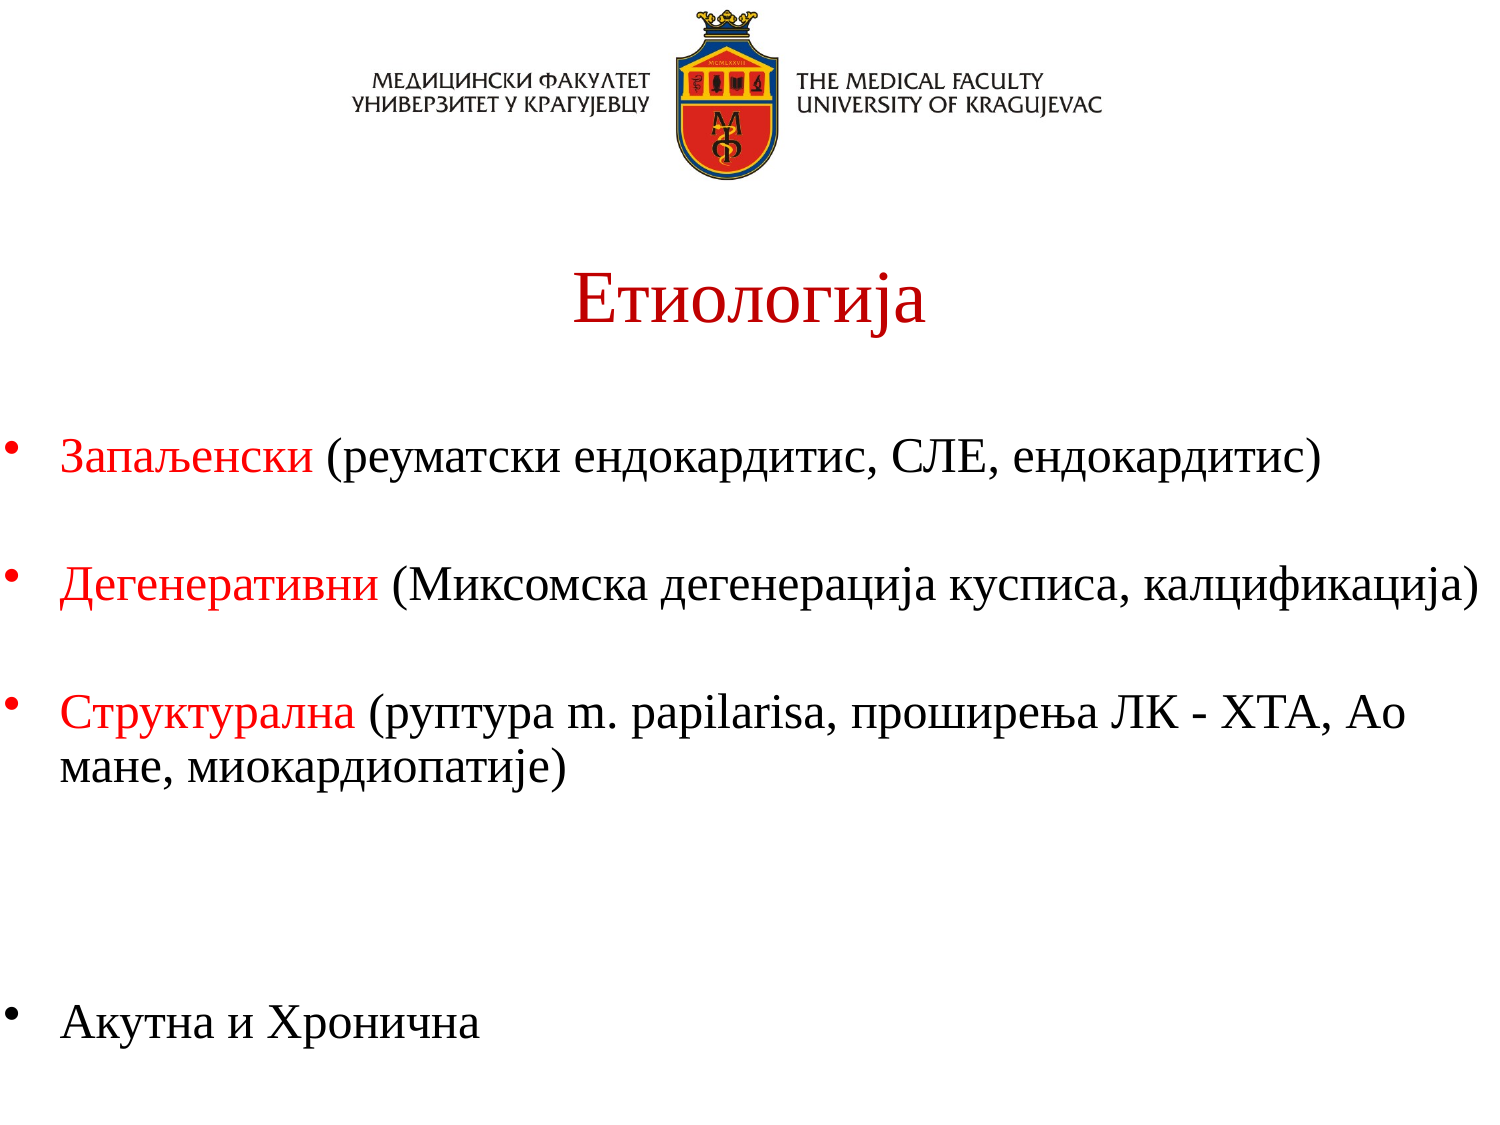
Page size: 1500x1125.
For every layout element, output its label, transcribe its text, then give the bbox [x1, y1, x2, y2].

title Етиологија [75, 199, 1425, 387]
picture [328, 0, 1125, 191]
list Запаљенски (реуматски ендокардитис, СЛЕ, ендокардитис) Дегенеративни (Миксомска дегенерација кусписа, калцификација) Структурална (руптура m. papilarisa, проширења ЛК - ХТА, Ao мане, миокардиопатије) Акутна и Хронична [0, 422, 1500, 1102]
